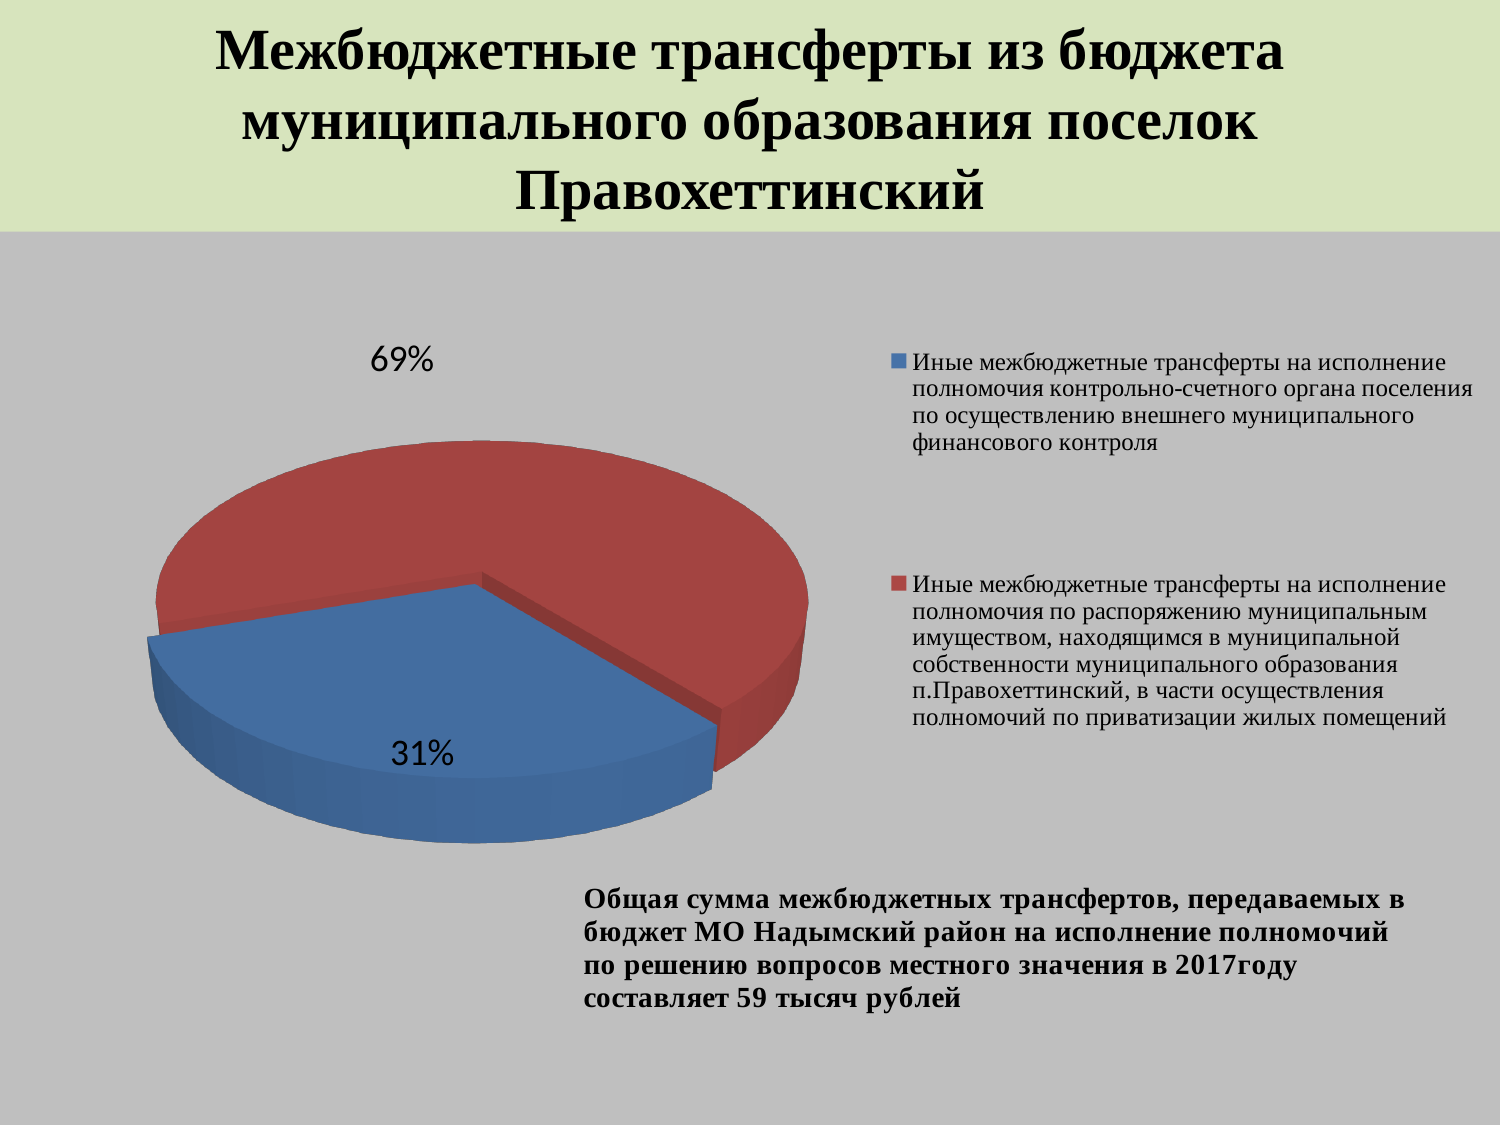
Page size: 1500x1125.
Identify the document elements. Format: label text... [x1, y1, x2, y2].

chart [0, 231, 1500, 1125]
title Межбюджетные трансферты из бюджета муниципального образования поселок Правохеттинский [0, 0, 1500, 231]
